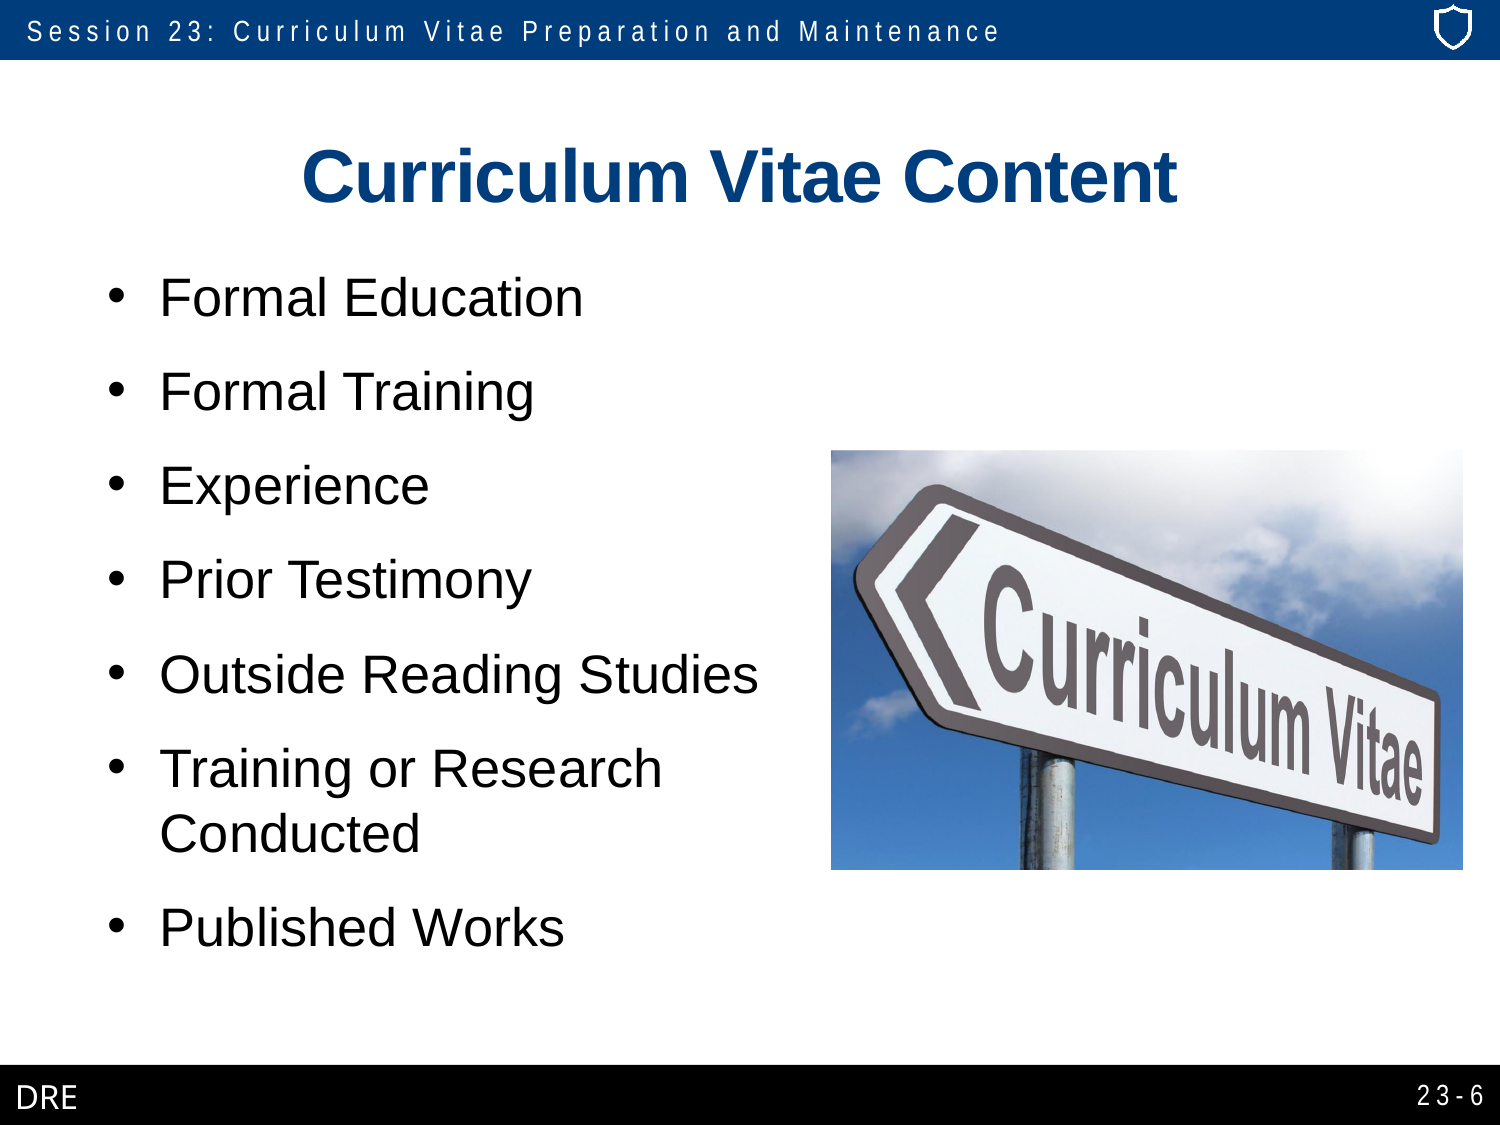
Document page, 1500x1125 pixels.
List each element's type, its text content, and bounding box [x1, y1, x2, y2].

picture [1434, 4, 1472, 50]
list Formal Education Formal Training Experience Prior Testimony Outside Reading Studies Training or Research Conducted Published Works [75, 254, 783, 1005]
slide_number 23-6 [1218, 1063, 1499, 1124]
picture [831, 449, 1464, 871]
title Curriculum Vitae Content [75, 75, 1425, 225]
